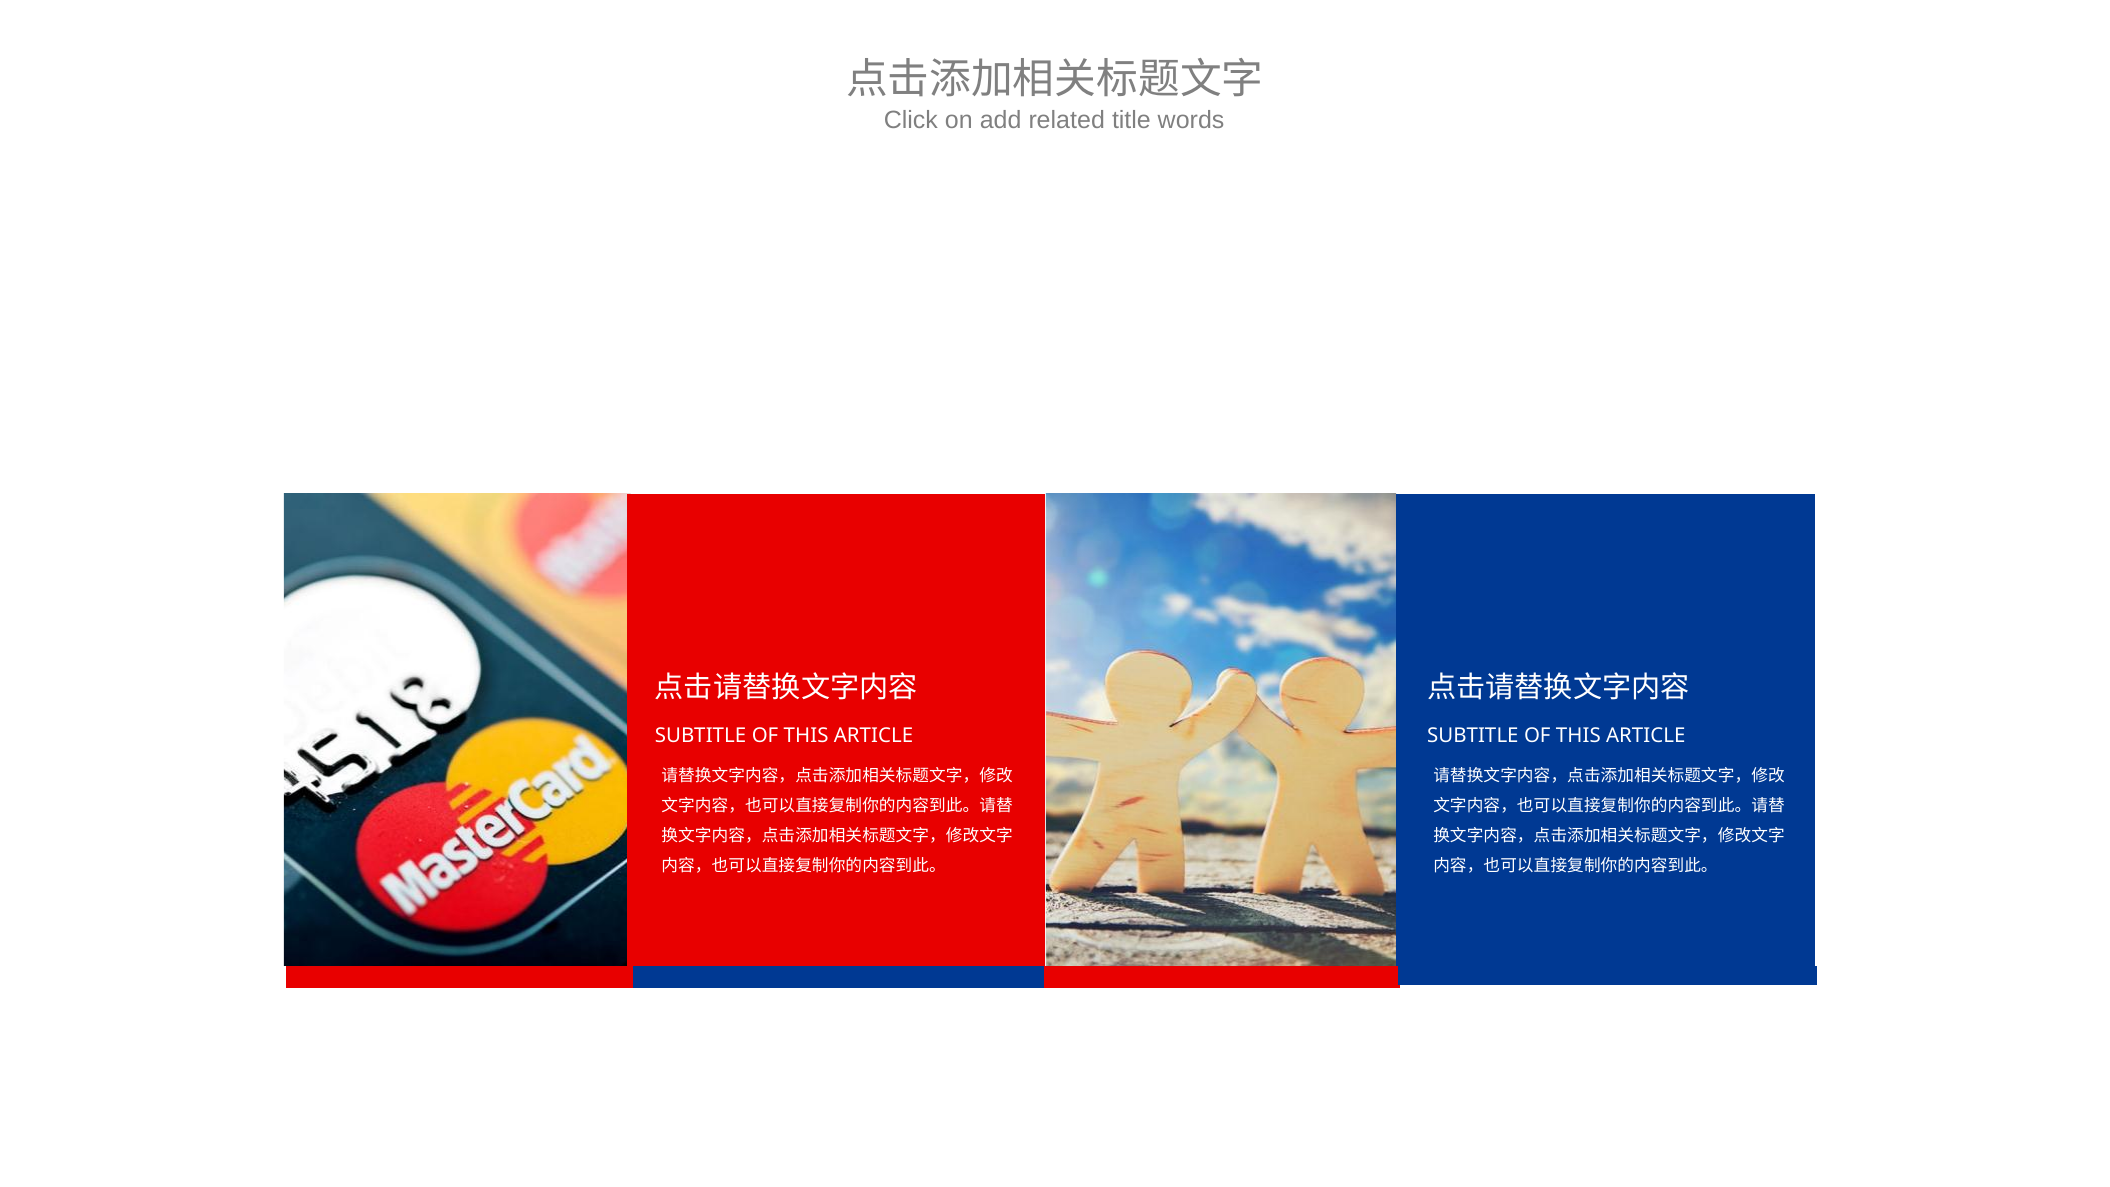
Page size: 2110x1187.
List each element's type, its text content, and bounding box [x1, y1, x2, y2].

text_box [286, 965, 633, 988]
text_box 点击请替换文字内容 [1427, 662, 1709, 709]
text_box 请替换文字内容，点击添加相关标题文字，修改文字内容，也可以直接复制你的内容到此。请替换文字内容，点击添加相关标题文字，修改文字内容，也可以直接复制你的内容到此。 [1433, 754, 1791, 872]
text_box [633, 966, 1044, 988]
text_box [1398, 965, 1818, 986]
text_box [1395, 494, 1815, 965]
text_box Click on add related title words [864, 95, 1246, 158]
text_box [283, 492, 632, 967]
text_box 点击请替换文字内容 [654, 662, 937, 709]
text_box 点击添加相关标题文字 [803, 44, 1307, 107]
text_box SUBTITLE OF THIS ARTICLE [654, 719, 1004, 749]
text_box [1045, 492, 1397, 965]
text_box [1044, 965, 1400, 988]
text_box SUBTITLE OF THIS ARTICLE [1427, 719, 1776, 749]
text_box [626, 494, 1046, 966]
text_box 请替换文字内容，点击添加相关标题文字，修改文字内容，也可以直接复制你的内容到此。请替换文字内容，点击添加相关标题文字，修改文字内容，也可以直接复制你的内容到此。 [661, 754, 1019, 872]
